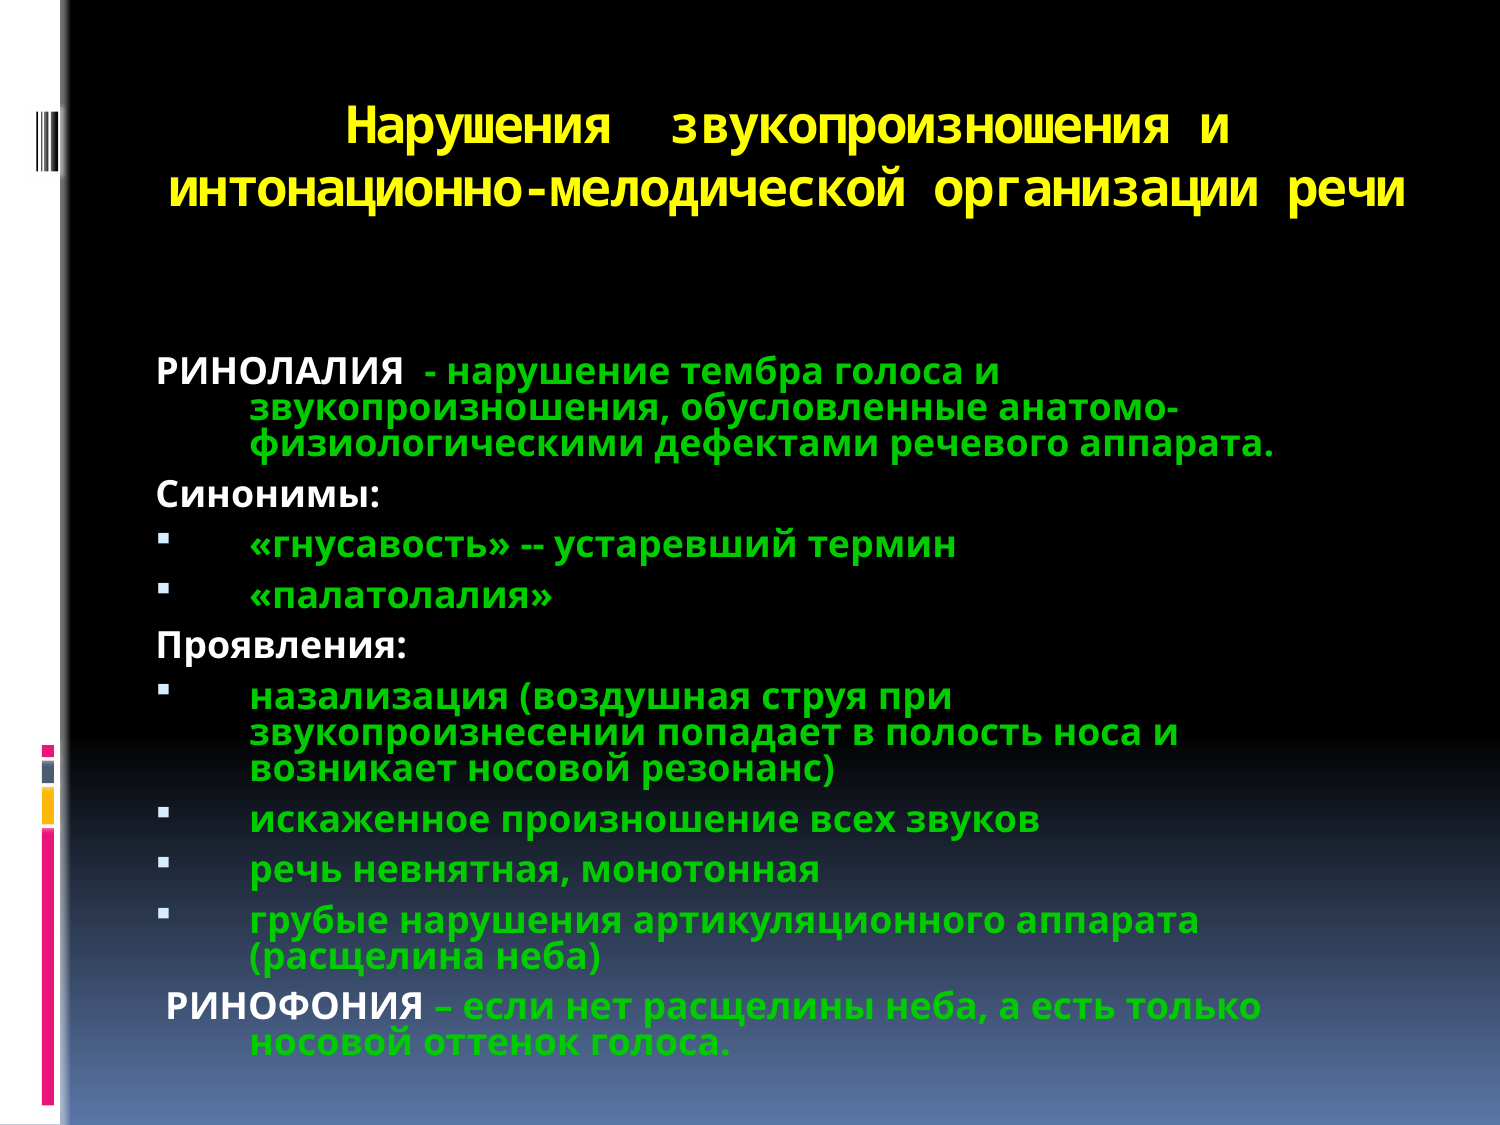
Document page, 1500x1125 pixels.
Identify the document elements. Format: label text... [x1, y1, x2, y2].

title Нарушения звукопроизношения и интонационно-мелодической организации речи [150, 83, 1425, 234]
list РИНОЛАЛИЯ - нарушение тембра голоса и звукопроизношения, обусловленные анатомо-физиологическими дефектами речевого аппарата. Синонимы: «гнусавость» -- устаревший термин «палатолалия» Проявления: назализация (воздушная струя при звукопроизнесении попадает в полость носа и возникает носовой резонанс) искаженное произношение всех звуков речь невнятная, монотонная грубые нарушения артикуляционного аппарата (расщелина неба) РИНОФОНИЯ – если нет расщелины неба, а есть только носовой оттенок голоса. [140, 137, 1360, 1038]
